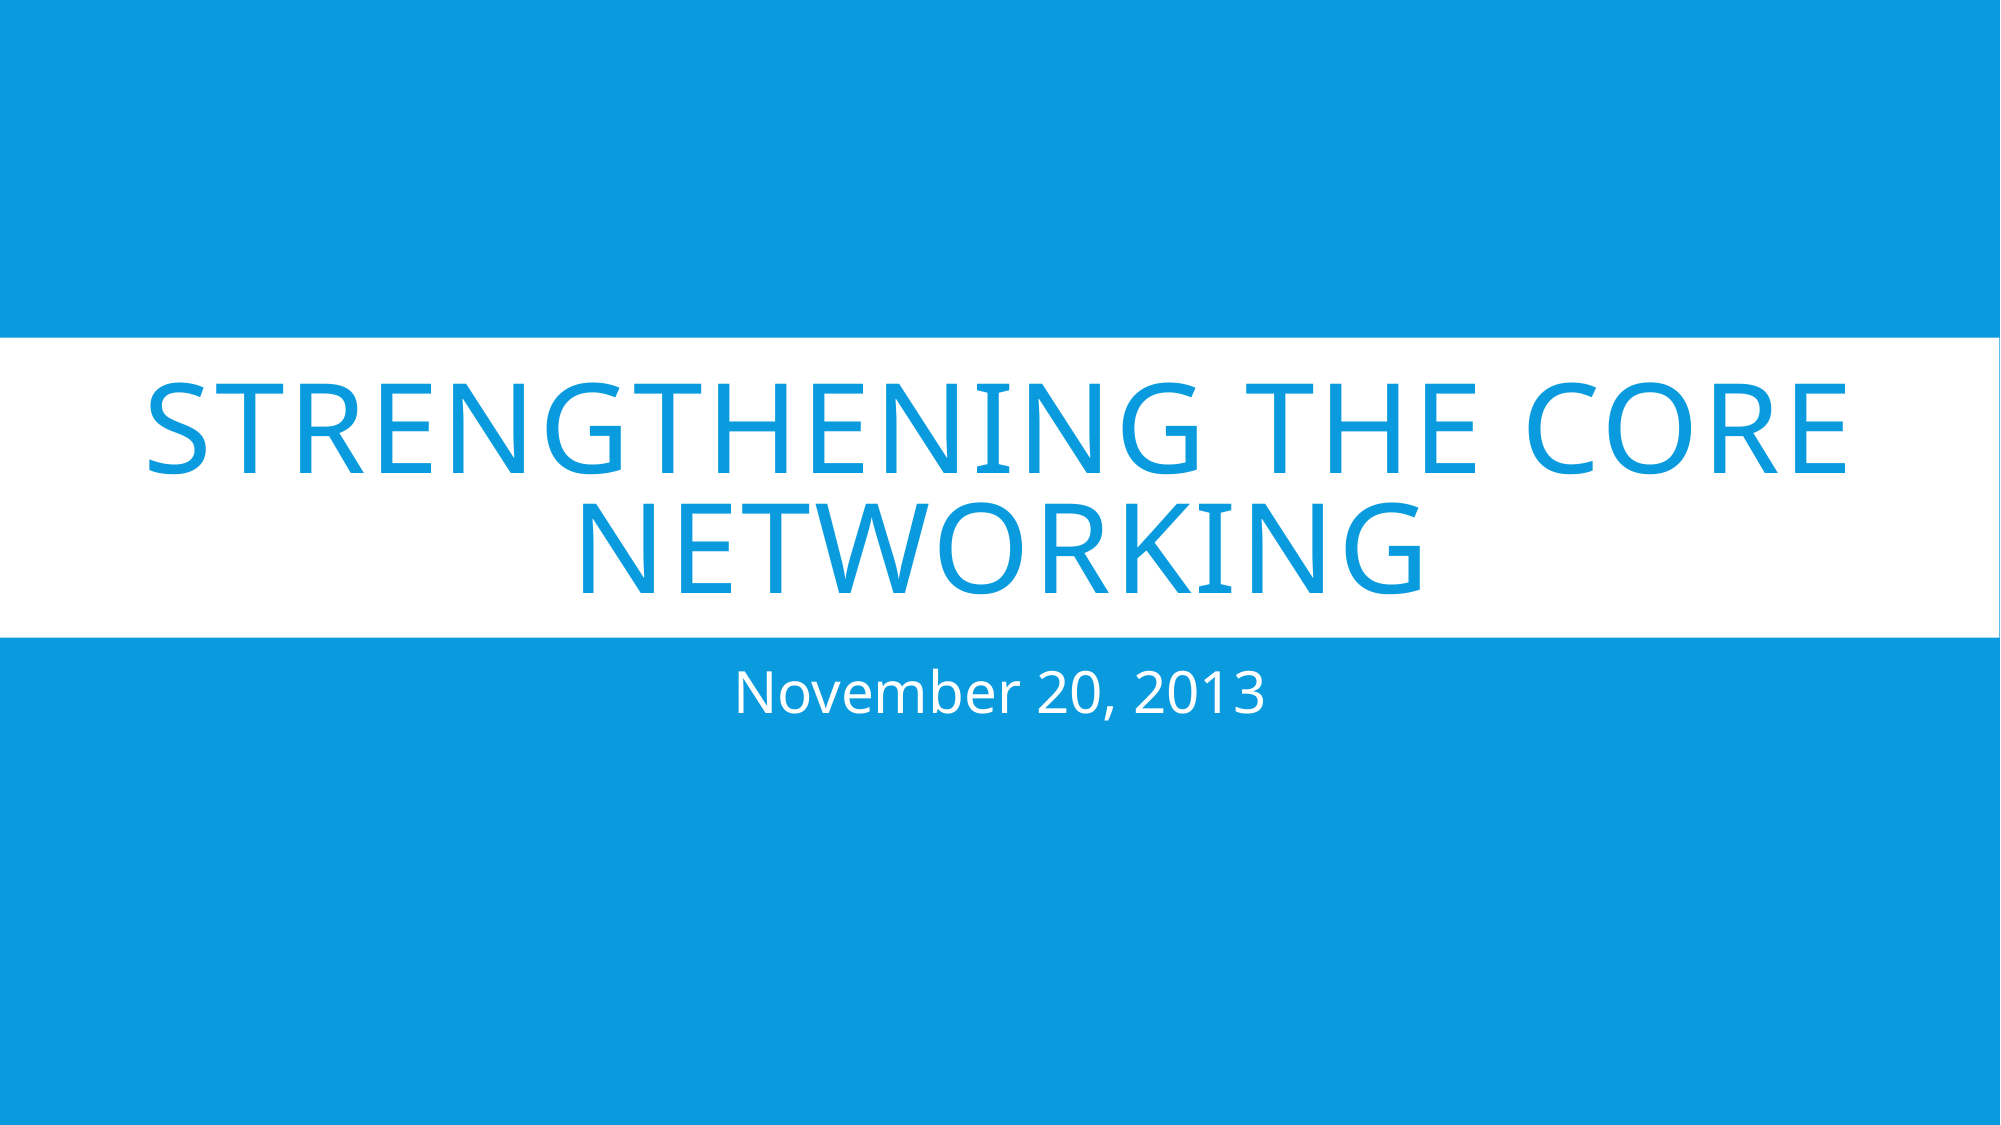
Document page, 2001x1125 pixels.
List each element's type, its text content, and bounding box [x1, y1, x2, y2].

subtitle November 20, 2013 [249, 655, 1750, 871]
title Strengthening the core Networking [60, 355, 1942, 641]
